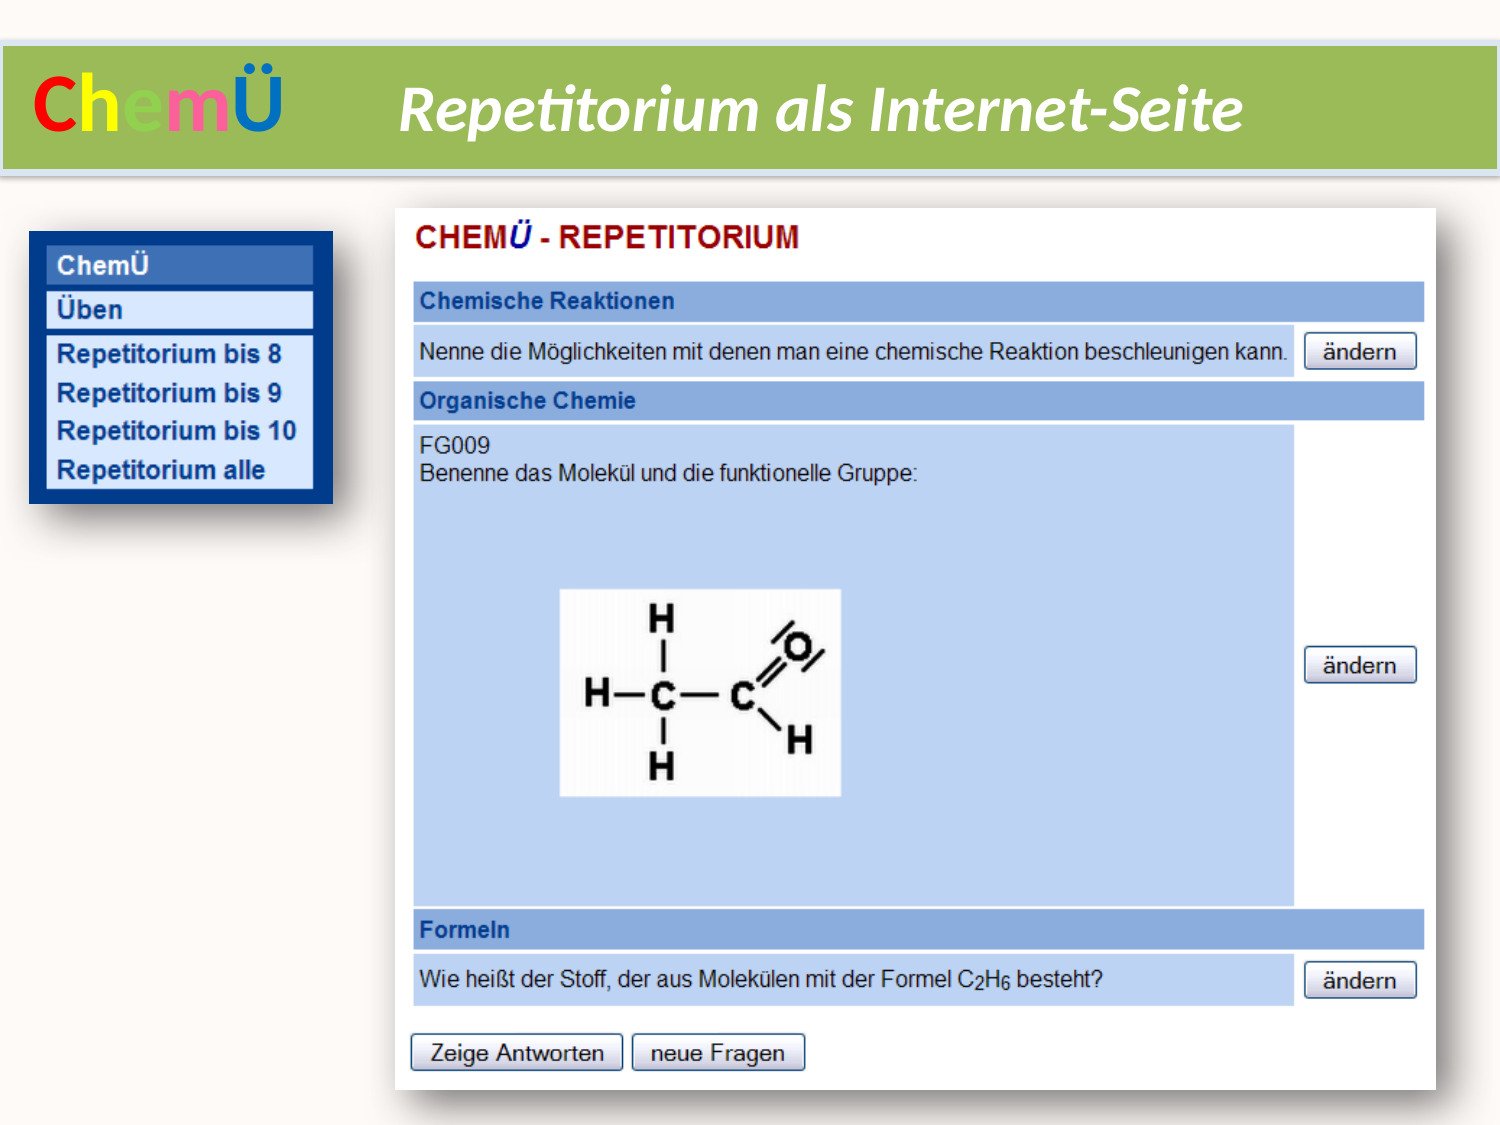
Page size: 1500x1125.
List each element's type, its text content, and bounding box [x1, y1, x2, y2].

picture [29, 231, 333, 504]
picture [395, 207, 1437, 1090]
text_box ChemÜ Repetitorium als Internet-Seite [0, 40, 1500, 176]
